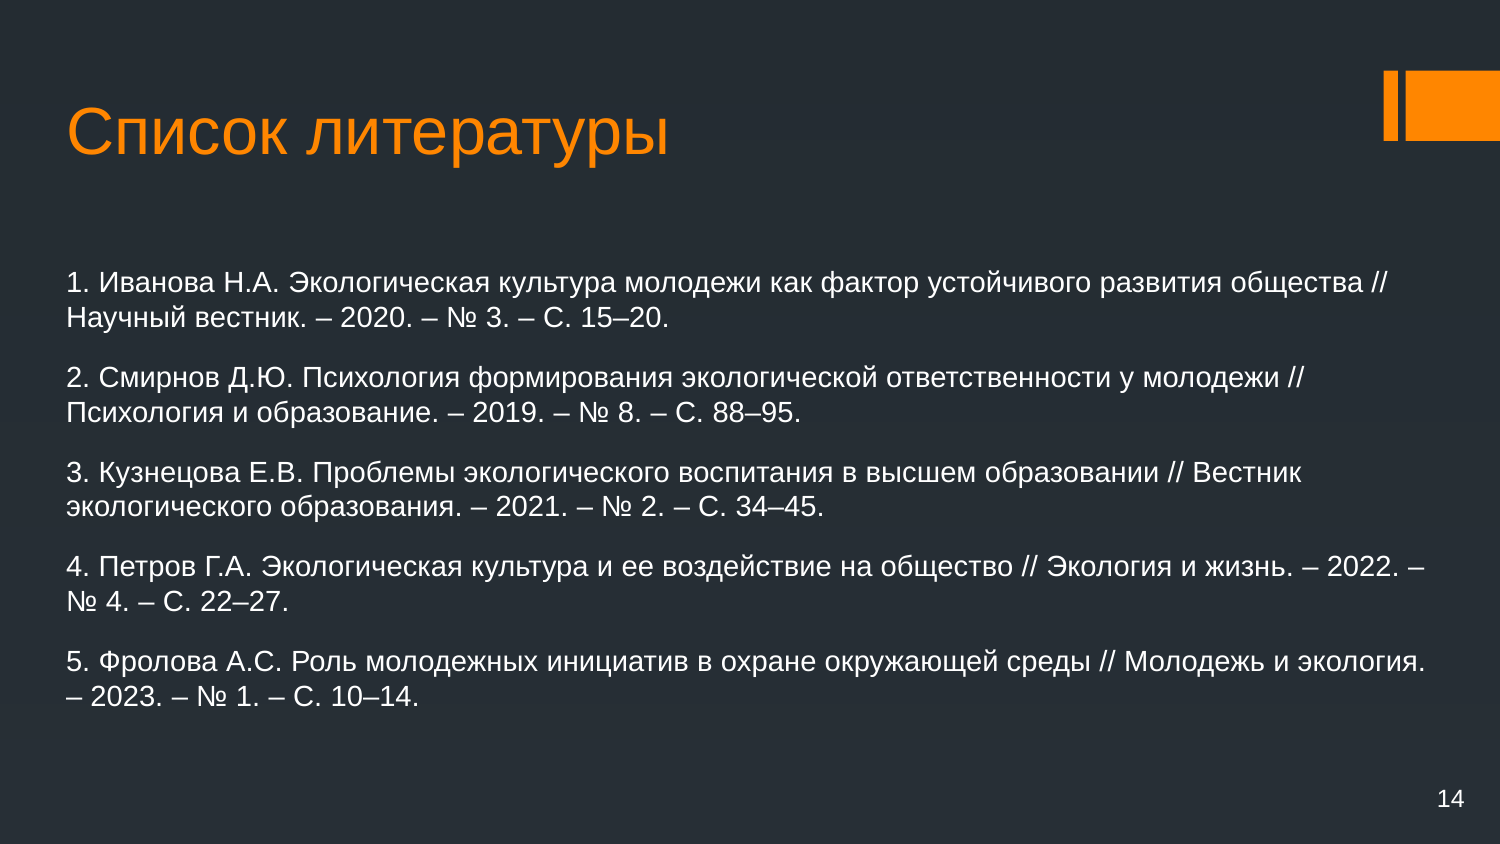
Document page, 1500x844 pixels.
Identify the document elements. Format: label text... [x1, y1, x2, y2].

slide_number 14 [1389, 764, 1480, 830]
title Список литературы [51, 72, 766, 167]
list 1. Иванова Н.А. Экологическая культура молодежи как фактор устойчивого развития общества // Научный вестник. – 2020. – № 3. – С. 15–20. 2. Смирнов Д.Ю. Психология формирования экологической ответственности у молодежи // Психология и образование. – 2019. – № 8. – С. 88–95. 3. Кузнецова Е.В. Проблемы экологического воспитания в высшем образовании // Вестник экологического образования. – 2021. – № 2. – С. 34–45. 4. Петров Г.А. Экологическая культура и ее воздействие на общество // Экология и жизнь. – 2022. – № 4. – С. 22–27. 5. Фролова А.С. Роль молодежных инициатив в охране окружающей среды // Молодежь и экология. – 2023. – № 1. – С. 10–14. [51, 248, 1449, 774]
